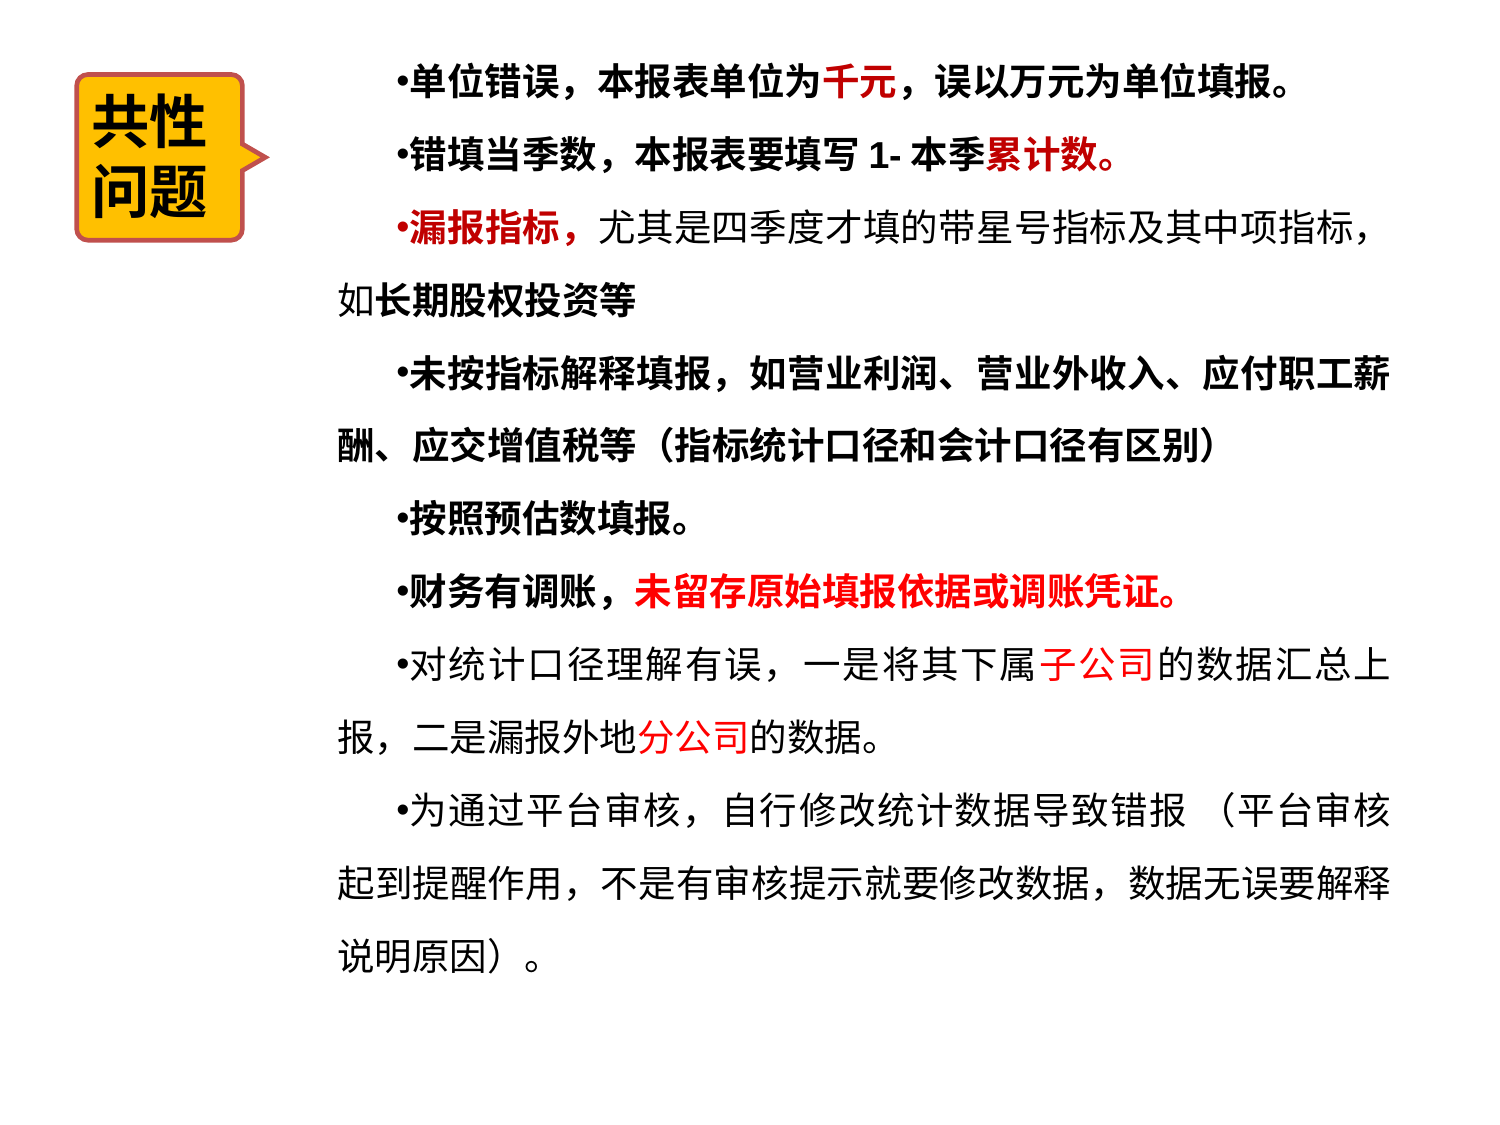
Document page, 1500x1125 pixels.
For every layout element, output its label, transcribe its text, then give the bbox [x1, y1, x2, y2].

list 共性 问题 [76, 77, 233, 237]
text_box [80, 74, 266, 241]
text_box 单位错误，本报表单位为千元，误以万元为单位填报。 错填当季数，本报表要填写1-本季累计数。 漏报指标，尤其是四季度才填的带星号指标及其中项指标，如长期股权投资等 未按指标解释填报，如营业利润、营业外收入、应付职工薪酬、应交增值税等（指标统计口径和会计口径有区别） 按照预估数填报。 财务有调账，未留存原始填报依据或调账凭证。 对统计口径理解有误，一是将其下属子公司的数据汇总上报，二是漏报外地分公司的数据。 为通过平台审核，自行修改统计数据导致错报 （平台审核起到提醒作用，不是有审核提示就要修改数据，数据无误要解释说明原因）。 [287, 22, 1407, 986]
